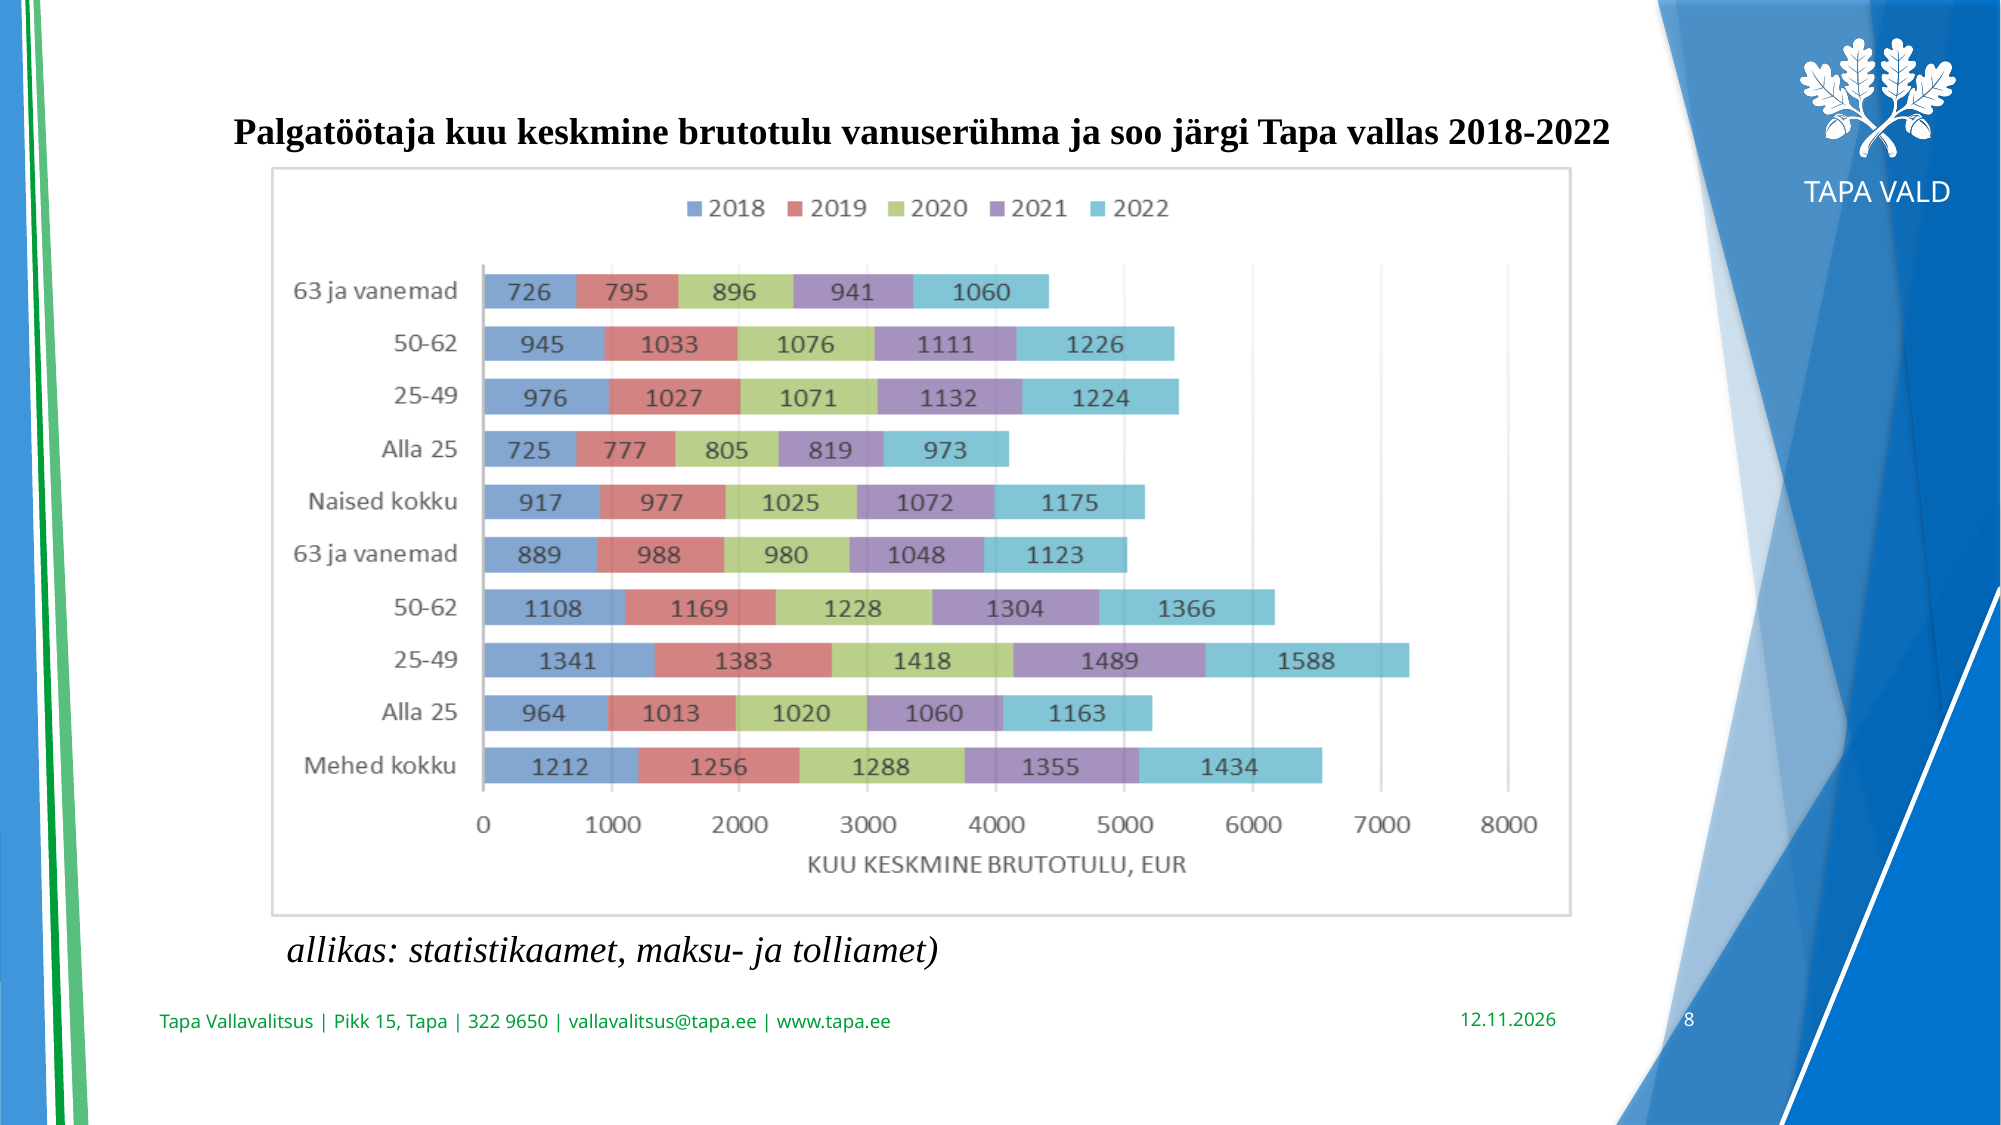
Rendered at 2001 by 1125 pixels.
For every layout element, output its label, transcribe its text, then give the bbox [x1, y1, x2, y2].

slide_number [1421, 990, 1572, 1051]
picture [1800, 38, 1956, 158]
picture [271, 166, 1572, 917]
title Palgatöötaja kuu keskmine brutotulu vanuserühma ja soo järgi Tapa vallas 2018-2022 [144, 99, 1710, 166]
text_box allikas: statistikaamet, maksu- ja tolliamet) [271, 924, 1021, 978]
footer Tapa Vallavalitsus | Pikk 15, Tapa | 322 9650 | vallavalitsus@tapa.ee | www.tapa.ee [144, 992, 1396, 1053]
slide_number 8 [1597, 990, 1710, 1051]
